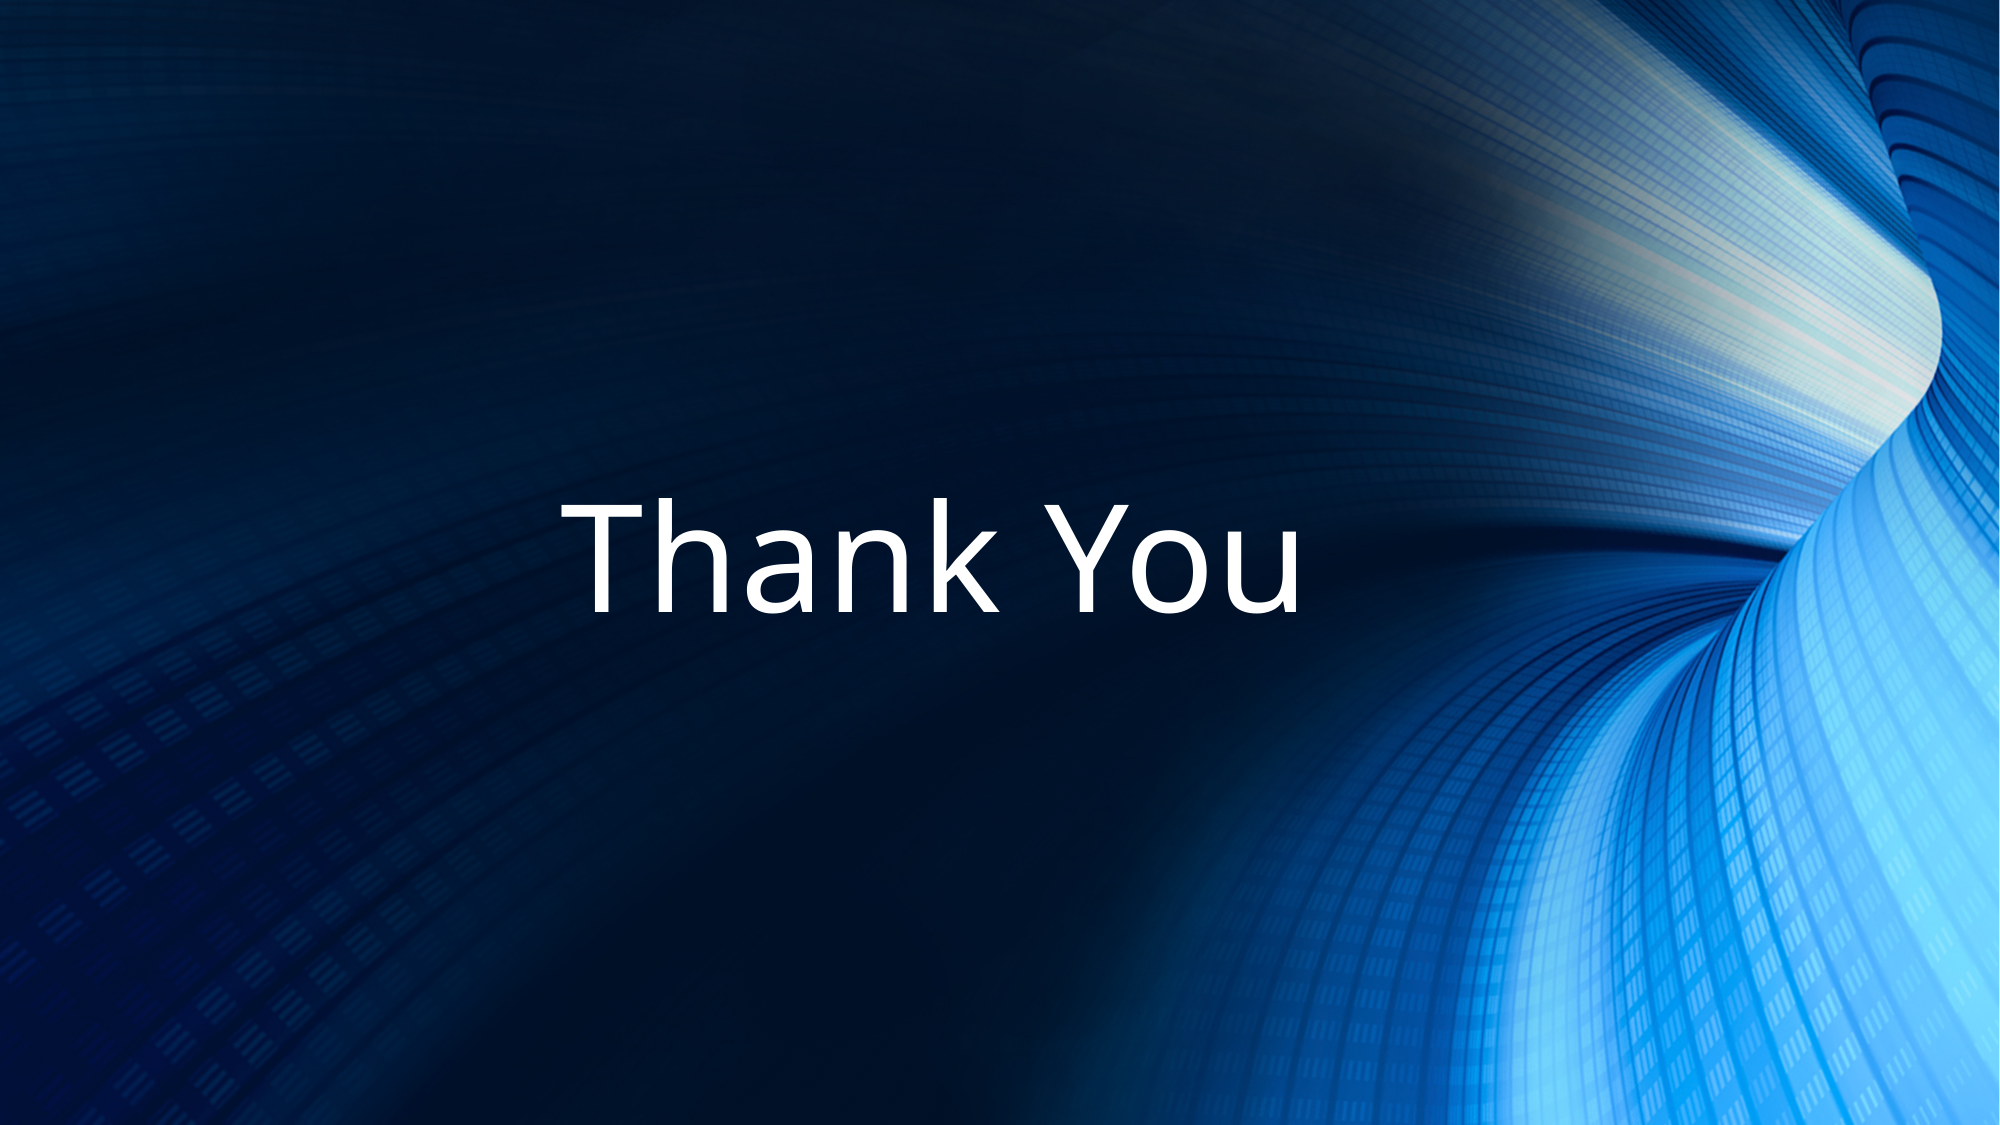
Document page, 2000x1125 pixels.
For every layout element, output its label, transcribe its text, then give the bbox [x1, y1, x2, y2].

picture [0, 0, 2000, 1125]
title Thank You [174, 445, 1697, 649]
